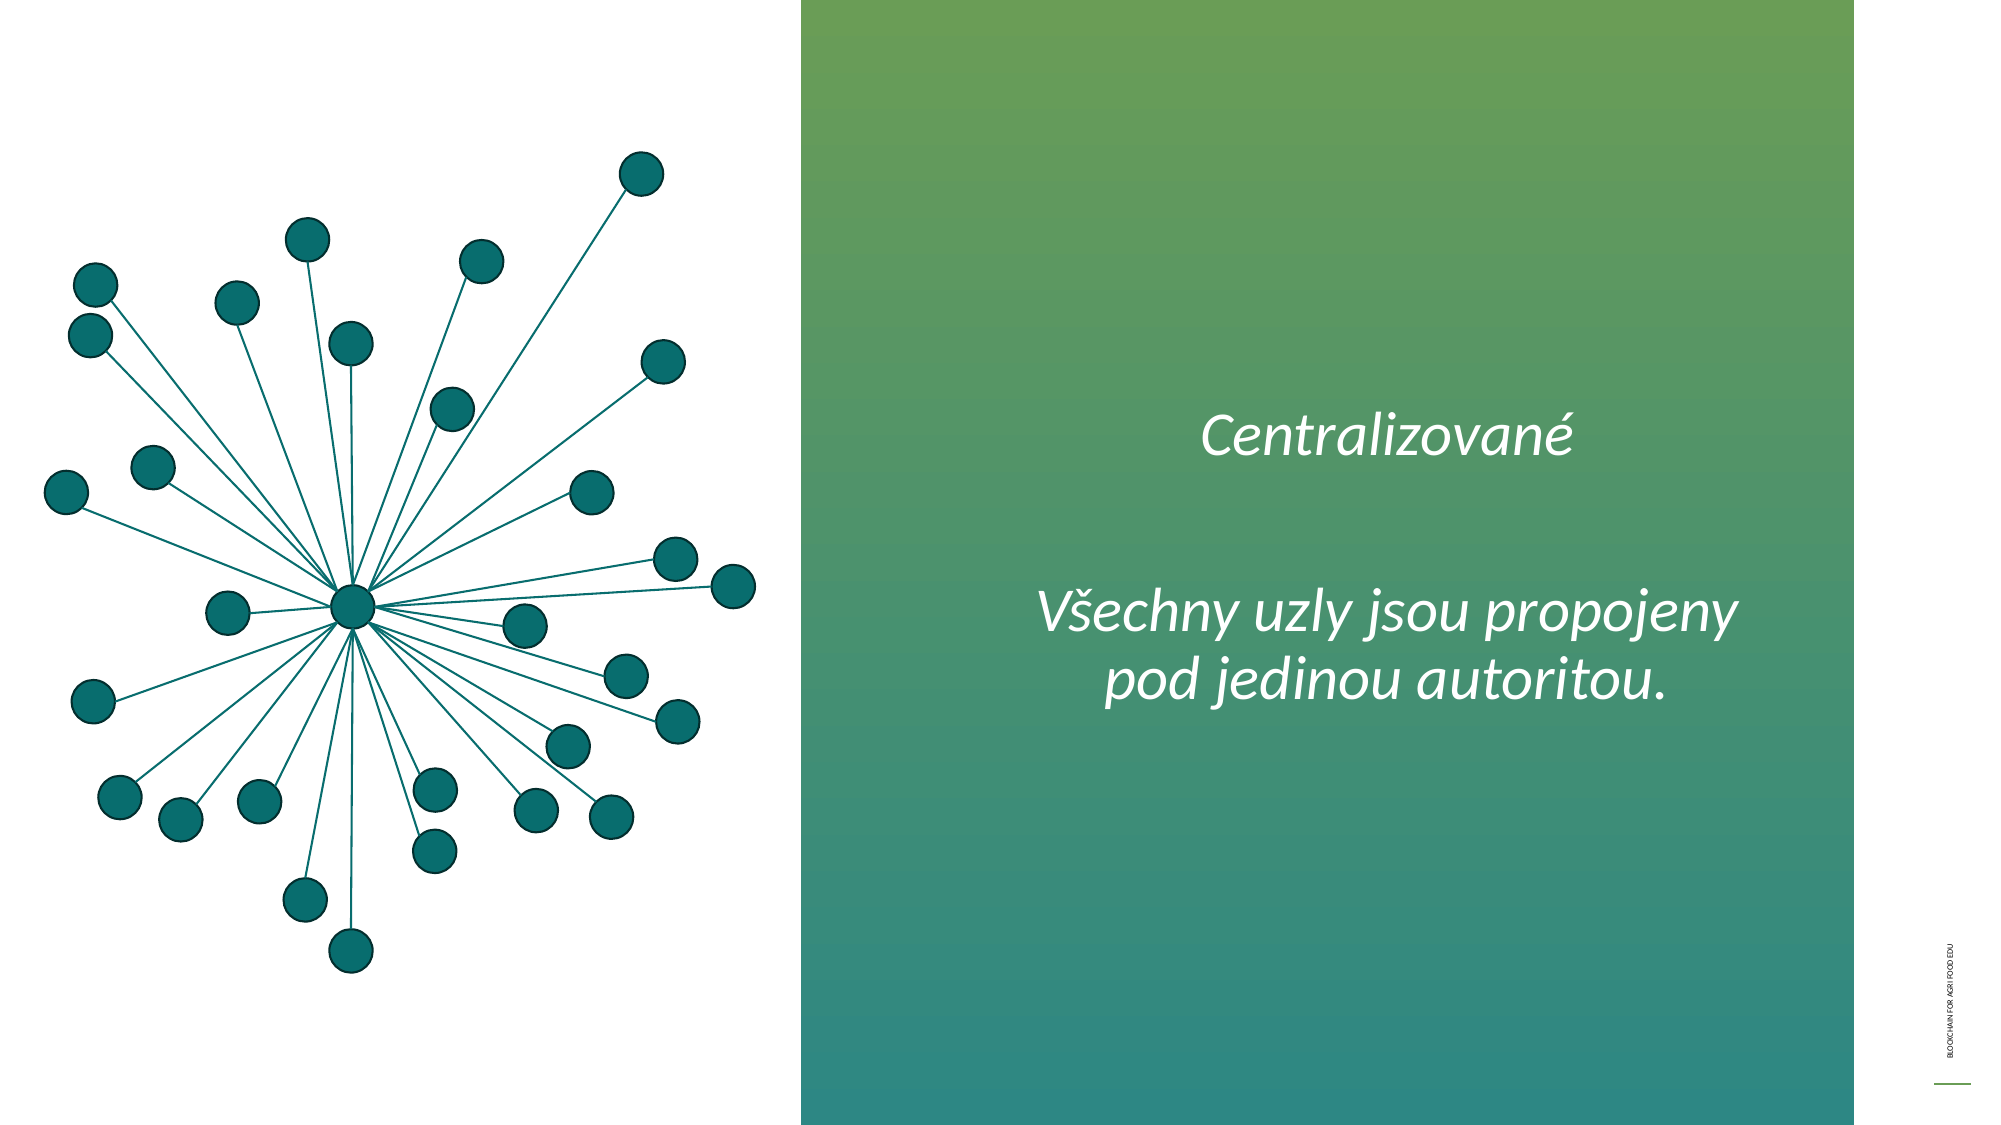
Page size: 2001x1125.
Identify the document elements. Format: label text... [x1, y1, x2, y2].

list Centralizované Všechny uzly jsou propojeny pod jedinou autoritou. [999, 97, 1775, 1017]
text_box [44, 152, 756, 973]
